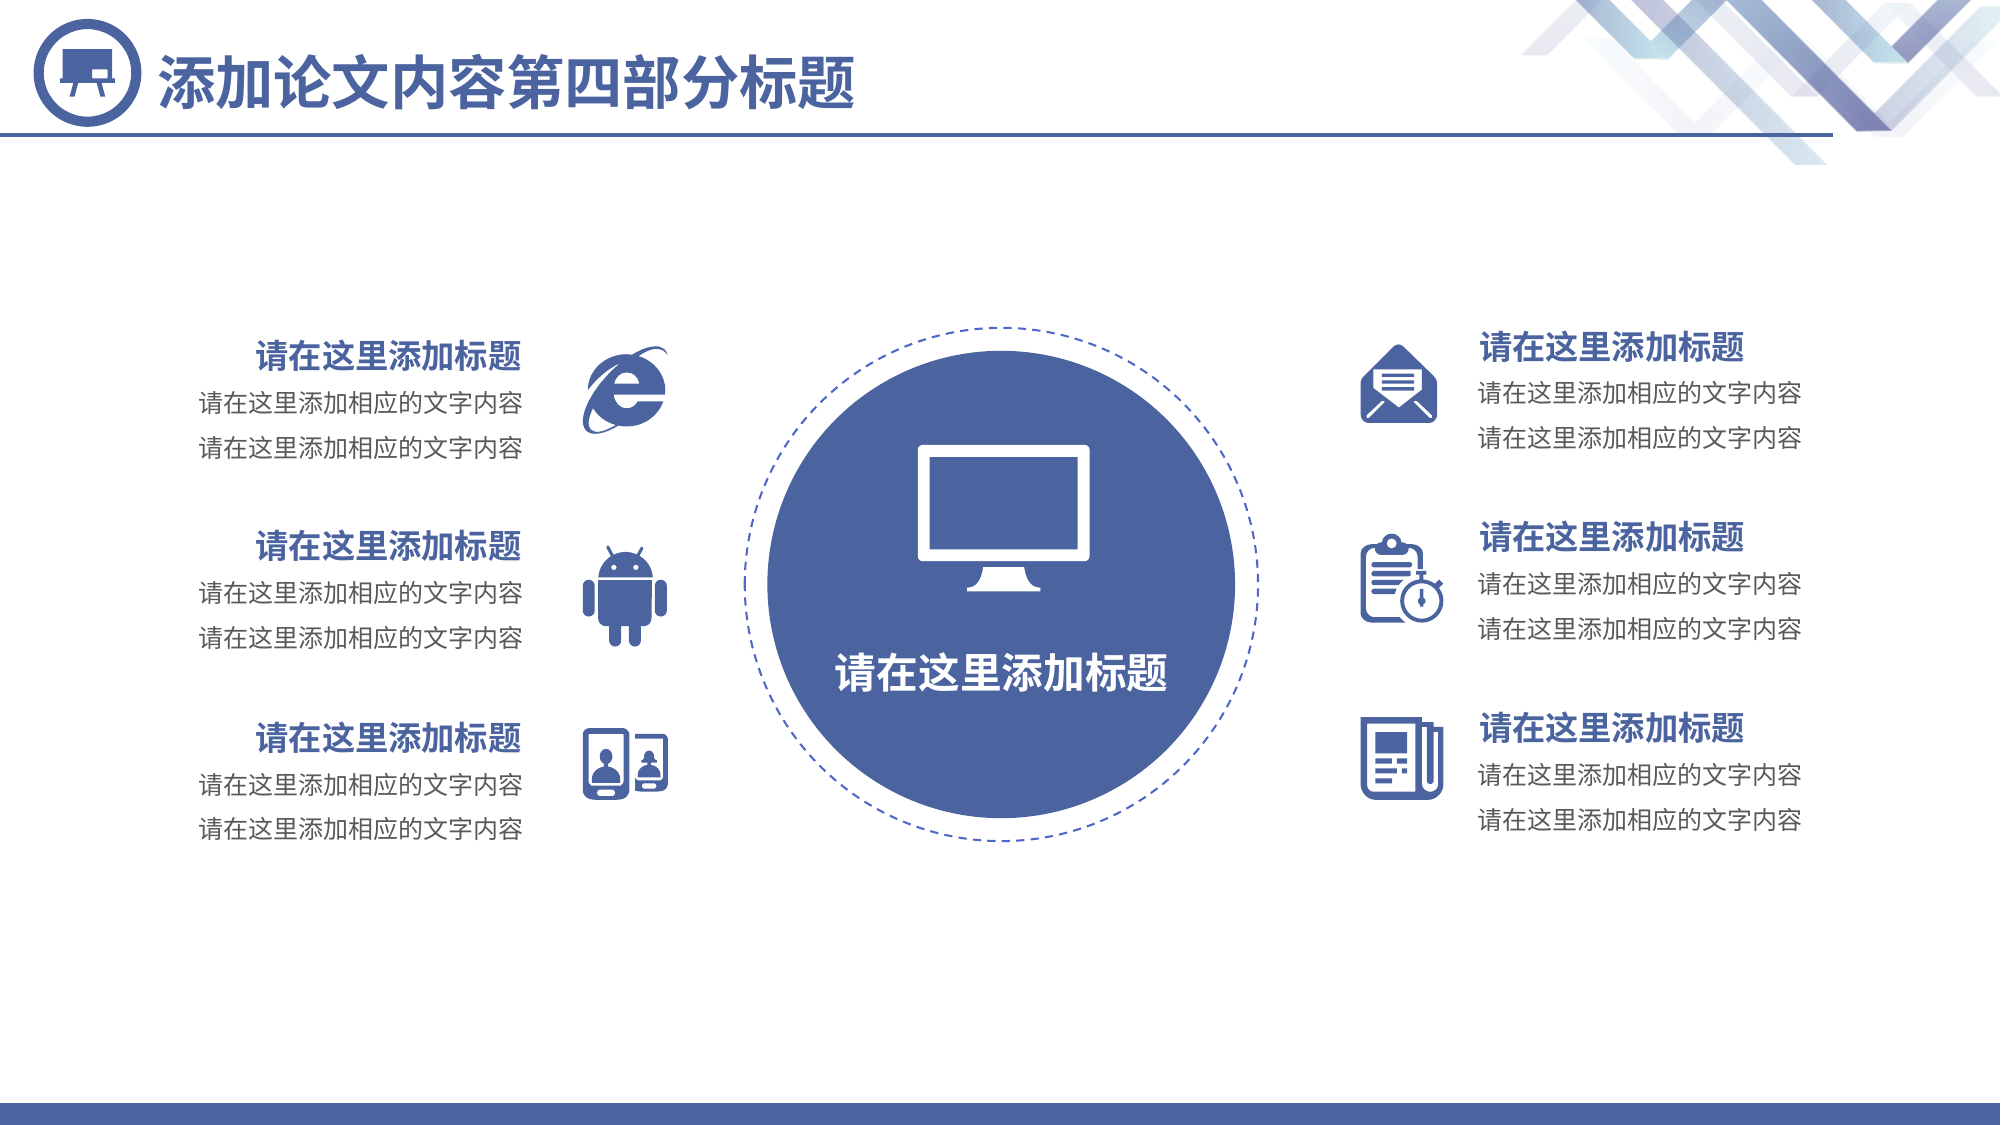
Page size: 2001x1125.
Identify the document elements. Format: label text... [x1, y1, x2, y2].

text_box 请在这里添加相应的文字内容请在这里添加相应的文字内容 [1462, 546, 1821, 651]
text_box 请在这里添加标题 [1464, 318, 1761, 374]
text_box [581, 578, 596, 618]
text_box [967, 567, 1041, 592]
text_box [743, 326, 1260, 843]
text_box 请在这里添加相应的文字内容请在这里添加相应的文字内容 [1462, 355, 1821, 461]
text_box 请在这里添加标题 [240, 709, 537, 765]
text_box [1360, 533, 1444, 623]
text_box 请在这里添加标题 [1464, 508, 1761, 564]
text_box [35, 20, 140, 126]
text_box [635, 733, 668, 792]
text_box 请在这里添加标题 [240, 518, 537, 573]
text_box 添加论文内容第四部分标题 [142, 4, 888, 124]
text_box 请在这里添加相应的文字内容请在这里添加相应的文字内容 [1462, 737, 1821, 842]
text_box [766, 349, 1237, 820]
text_box [581, 345, 669, 435]
text_box [582, 728, 630, 800]
text_box [1360, 717, 1444, 800]
text_box 请在这里添加标题 [1464, 700, 1761, 755]
text_box [0, 1102, 2000, 1125]
text_box 请在这里添加标题 [819, 639, 1184, 705]
text_box [1360, 344, 1438, 423]
text_box 请在这里添加相应的文字内容请在这里添加相应的文字内容 [179, 746, 539, 852]
text_box 请在这里添加相应的文字内容请在这里添加相应的文字内容 [179, 365, 539, 470]
text_box 请在这里添加标题 [240, 327, 537, 383]
text_box [597, 544, 668, 648]
text_box [917, 444, 1090, 562]
text_box 请在这里添加相应的文字内容请在这里添加相应的文字内容 [179, 555, 539, 660]
picture [1412, 0, 2000, 166]
